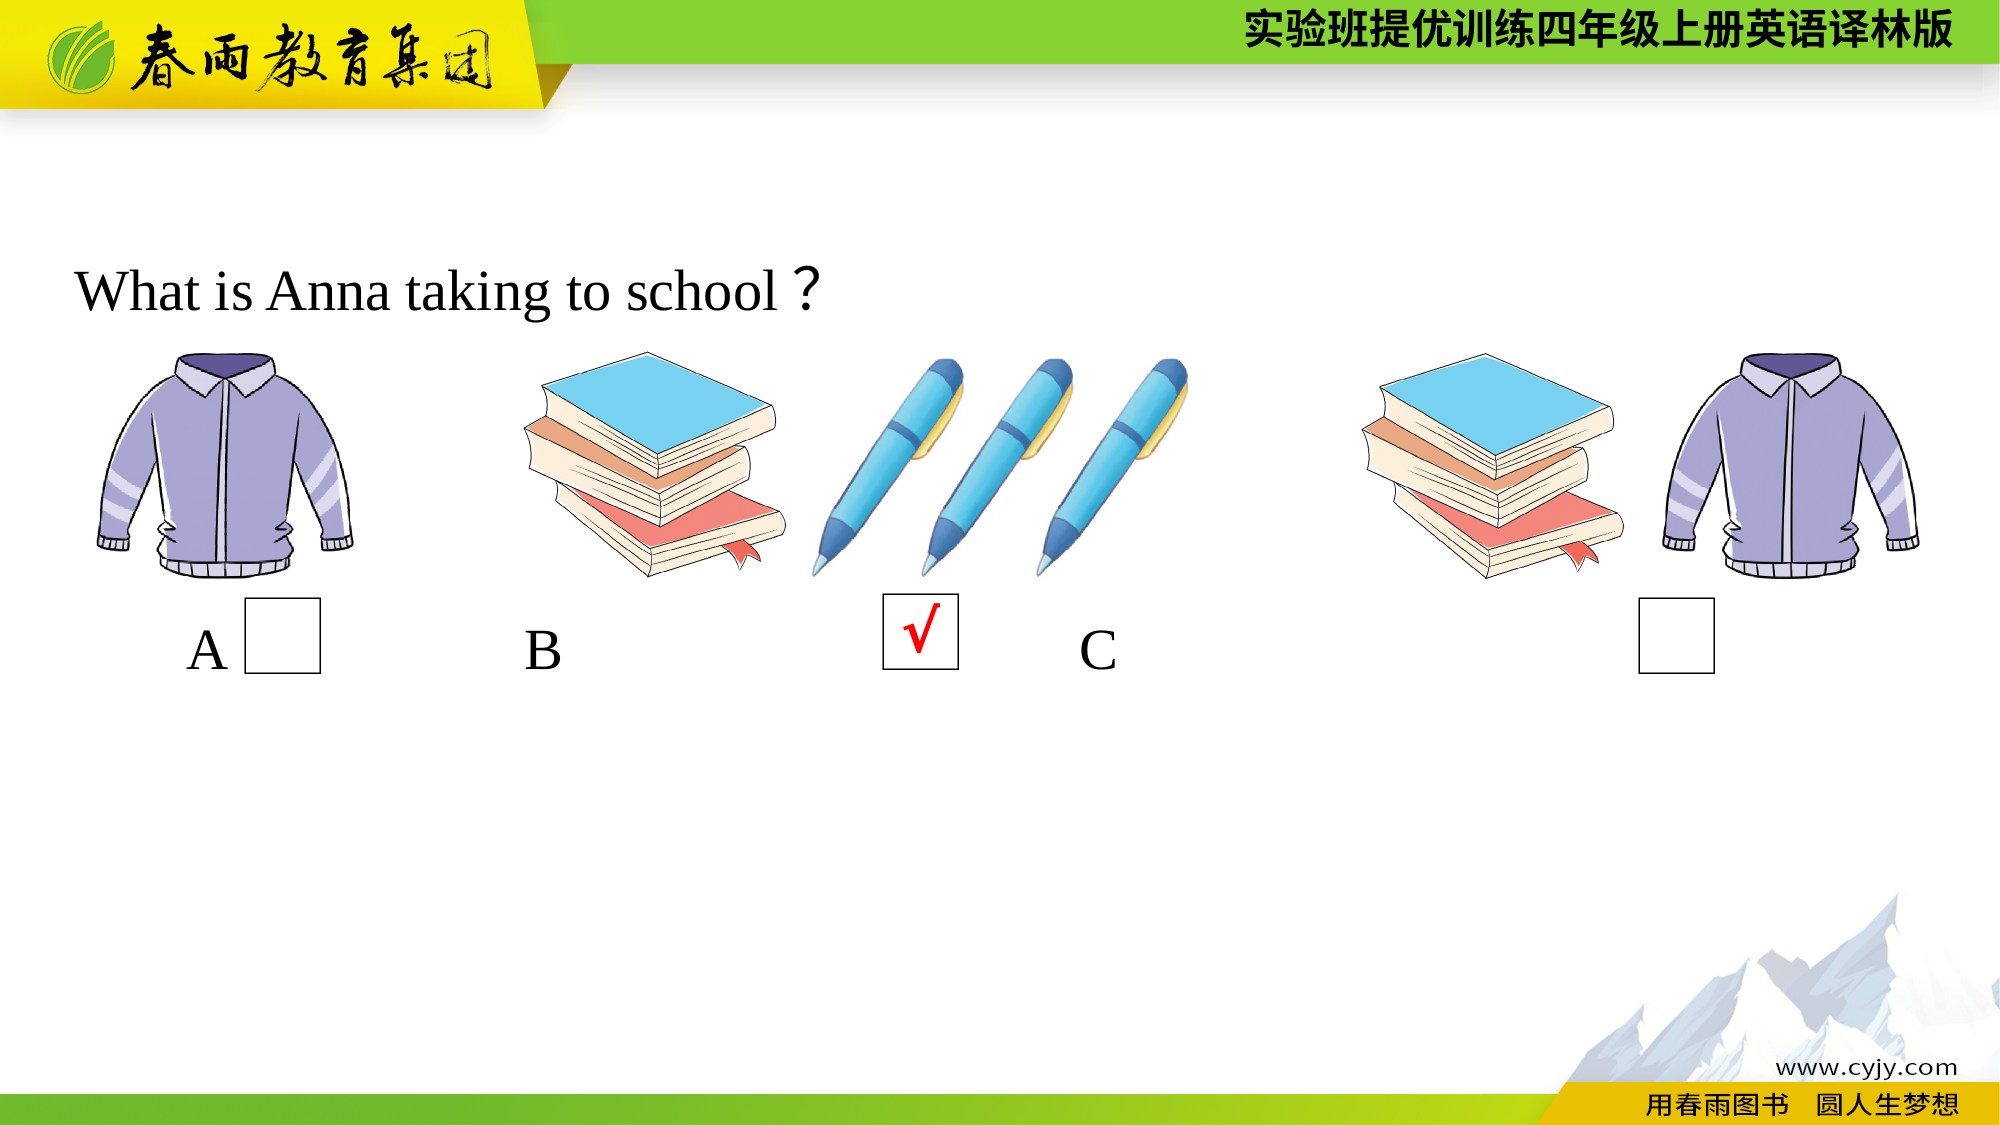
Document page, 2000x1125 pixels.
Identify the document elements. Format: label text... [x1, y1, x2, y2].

picture [0, 0, 2000, 1125]
list What is Anna taking to school？ A B C [59, 209, 1944, 681]
